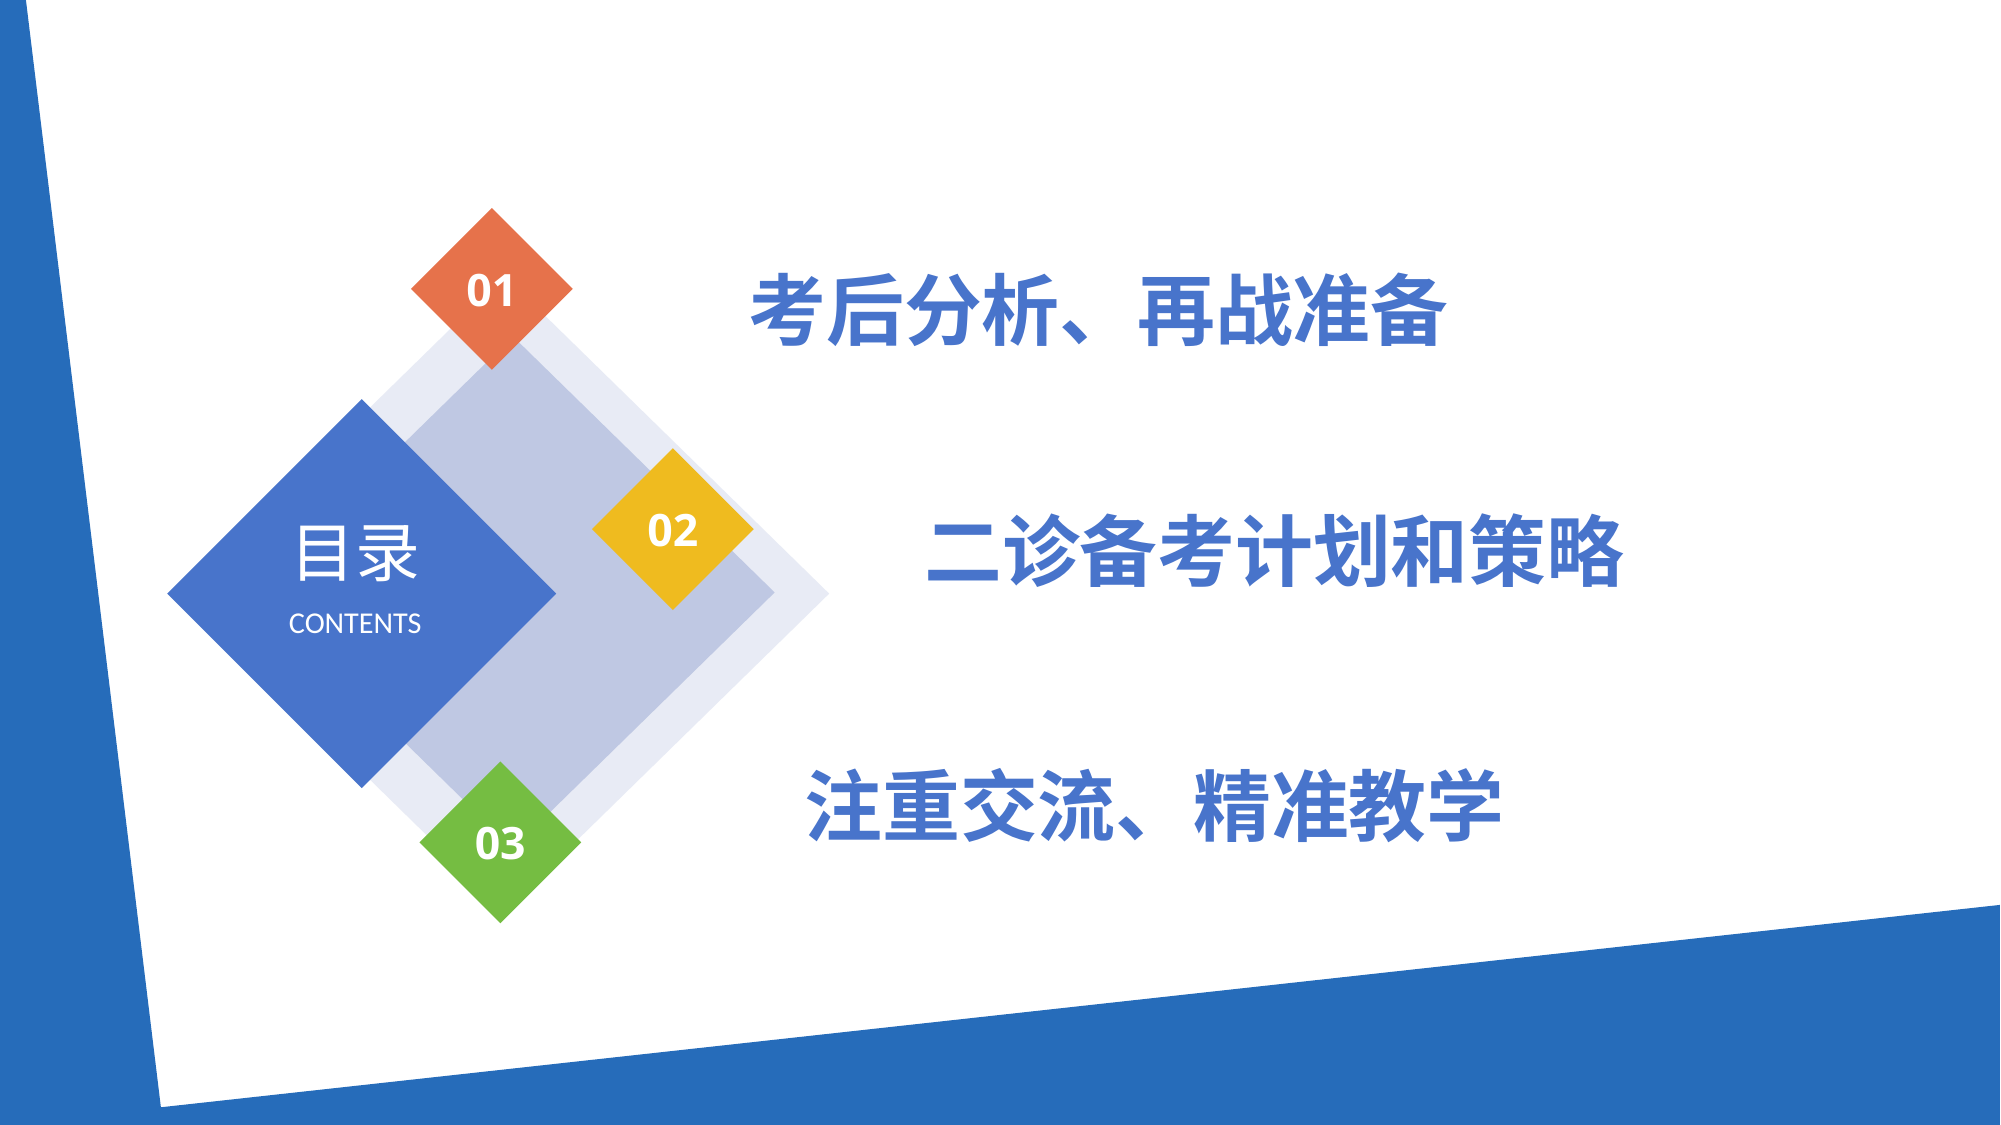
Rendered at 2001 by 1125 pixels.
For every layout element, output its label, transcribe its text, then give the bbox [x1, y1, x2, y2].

text_box 03 [489, 912, 512, 924]
text_box 考后分析、再战准备 [670, 262, 1465, 355]
text_box 注重交流、精准教学 [830, 752, 1531, 851]
text_box 二诊备考计划和策略 [845, 486, 1724, 597]
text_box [179, 275, 830, 912]
text_box [0, 0, 165, 1125]
text_box [162, 903, 2000, 1125]
text_box 01 [424, 208, 559, 275]
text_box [166, 398, 557, 789]
